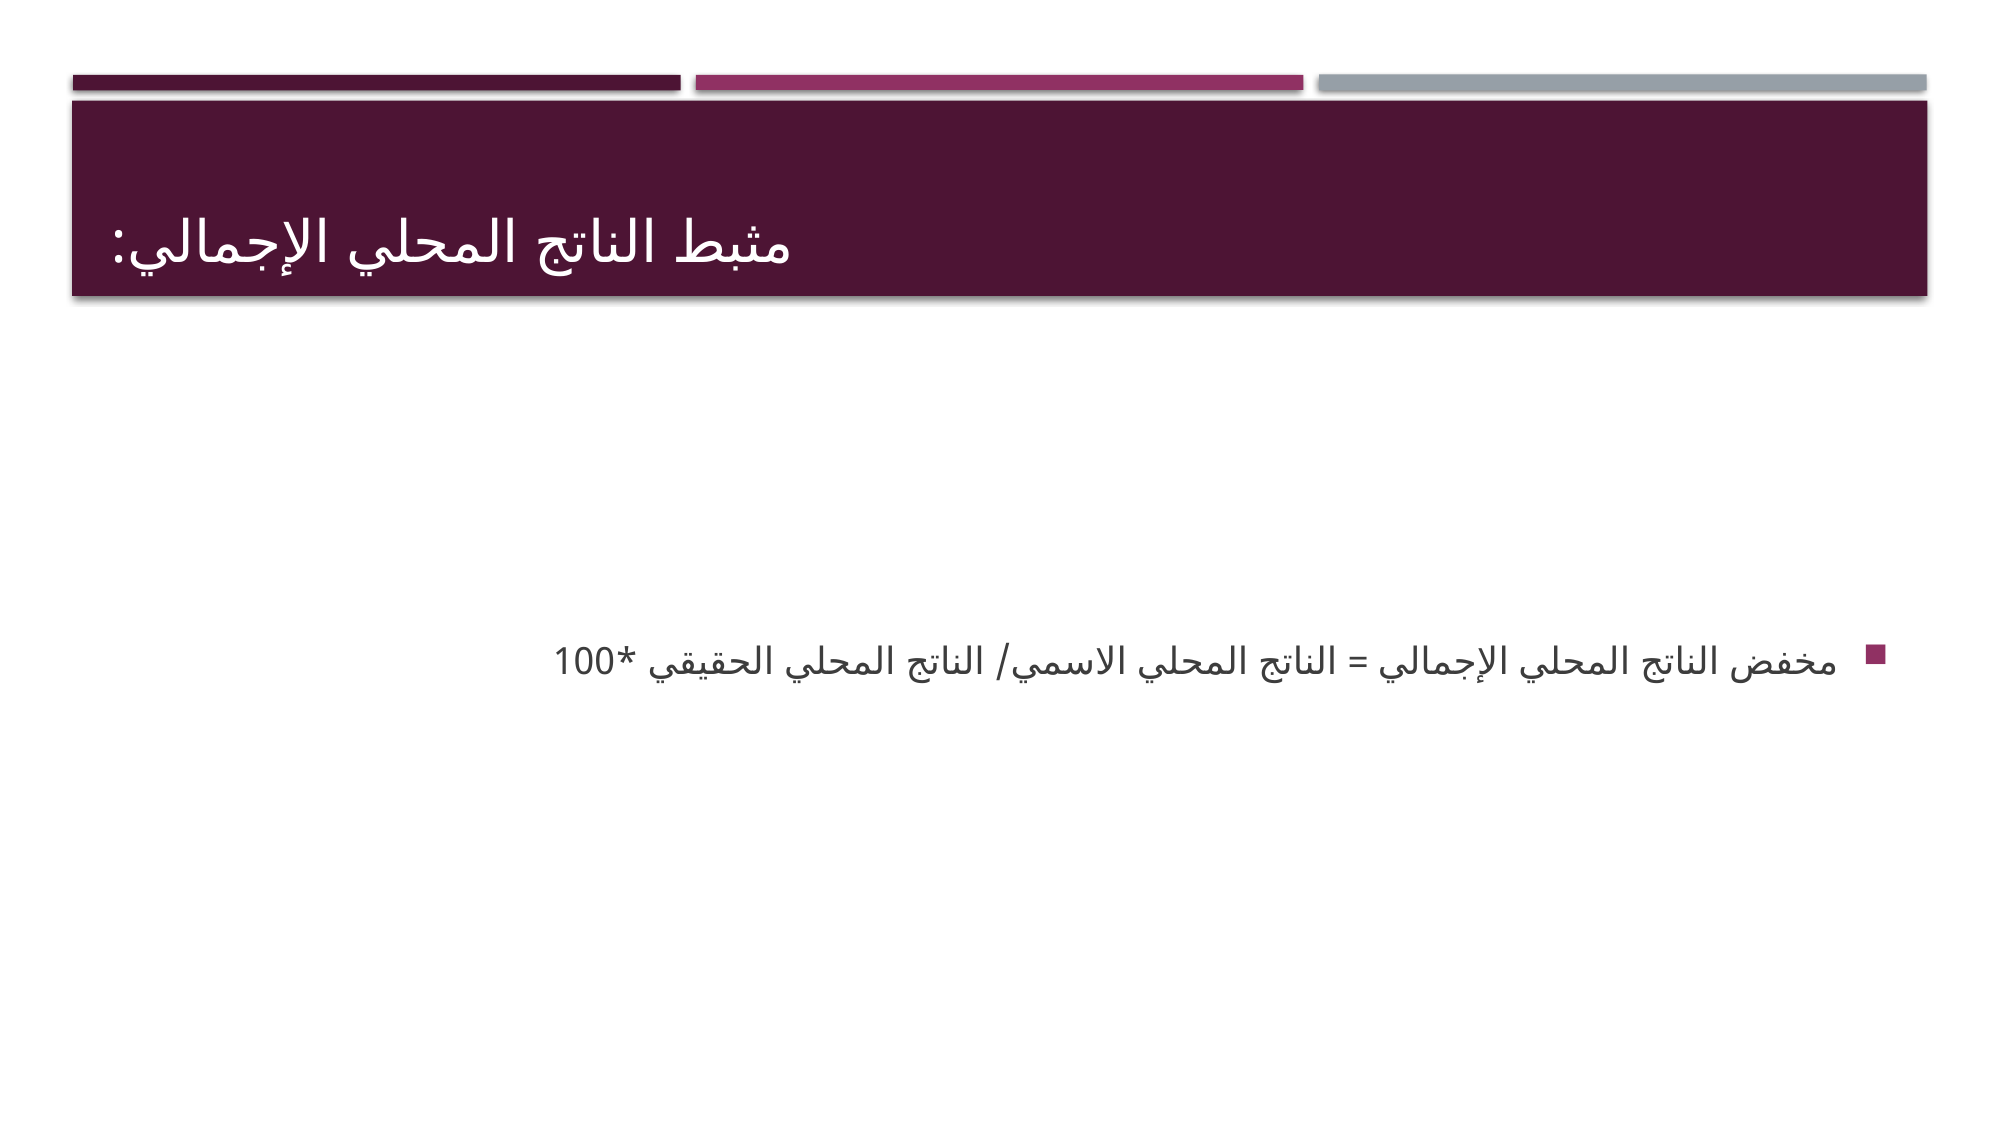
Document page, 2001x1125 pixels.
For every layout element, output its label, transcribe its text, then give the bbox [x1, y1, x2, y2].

title مثبط الناتج المحلي الإجمالي: [95, 115, 1905, 282]
list مخفض الناتج المحلي الإجمالي = الناتج المحلي الاسمي/ الناتج المحلي الحقيقي *100 [95, 357, 1905, 962]
